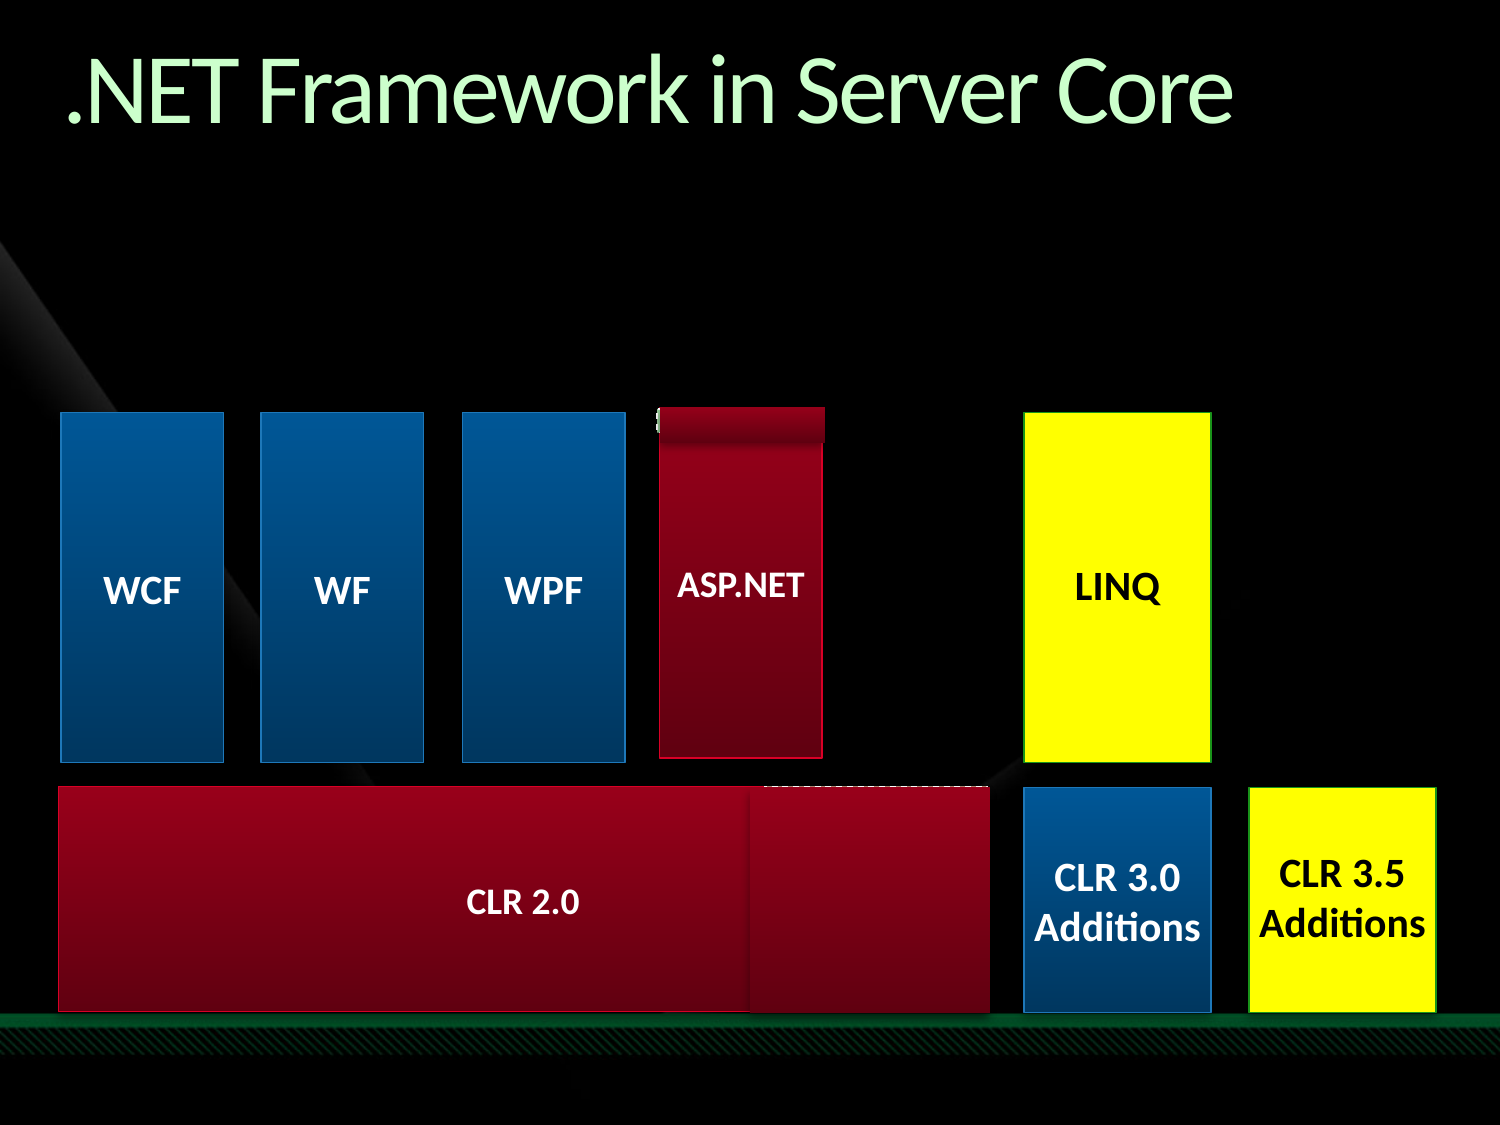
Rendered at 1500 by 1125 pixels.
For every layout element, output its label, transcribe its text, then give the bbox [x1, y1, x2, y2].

text_box WCF [60, 412, 224, 763]
title .NET Framework in Server Core [62, 37, 1438, 147]
text_box [659, 407, 826, 443]
text_box [749, 787, 991, 1013]
text_box WF [260, 412, 424, 763]
text_box CLR 2.0 [58, 786, 764, 1012]
text_box CLR 3.5 Additions [1248, 787, 1437, 1013]
text_box LINQ [1023, 412, 1212, 763]
text_box CLR 3.0 Additions [1023, 787, 1212, 1013]
picture [0, 0, 1500, 1125]
text_box ASP.NET [659, 452, 823, 759]
text_box WPF [462, 412, 626, 763]
